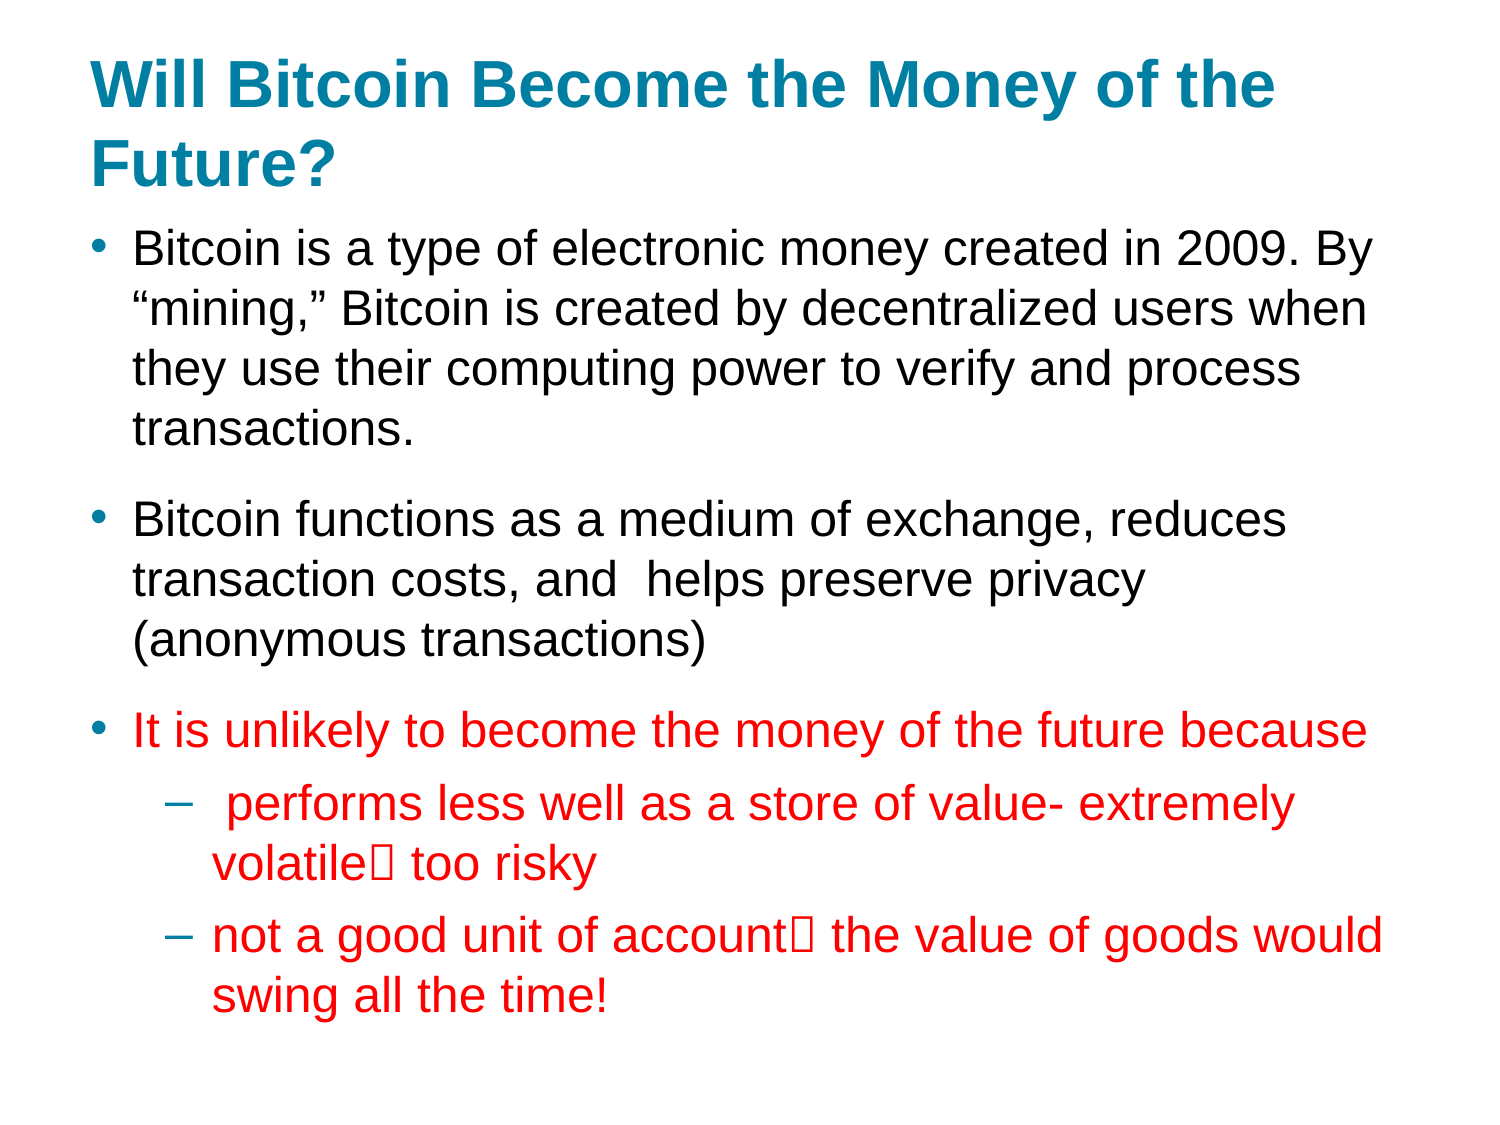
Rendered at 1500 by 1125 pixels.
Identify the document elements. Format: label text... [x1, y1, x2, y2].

title Will Bitcoin Become the Money of the Future? [75, 35, 1425, 200]
list Bitcoin is a type of electronic money created in 2009. By “mining,” Bitcoin is created by decentralized users when they use their computing power to verify and process transactions. Bitcoin functions as a medium of exchange, reduces transaction costs, and helps preserve privacy (anonymous transactions) It is unlikely to become the money of the future because performs less well as a store of value- extremely volatile too risky not a good unit of account the value of goods would swing all the time! [75, 200, 1426, 966]
